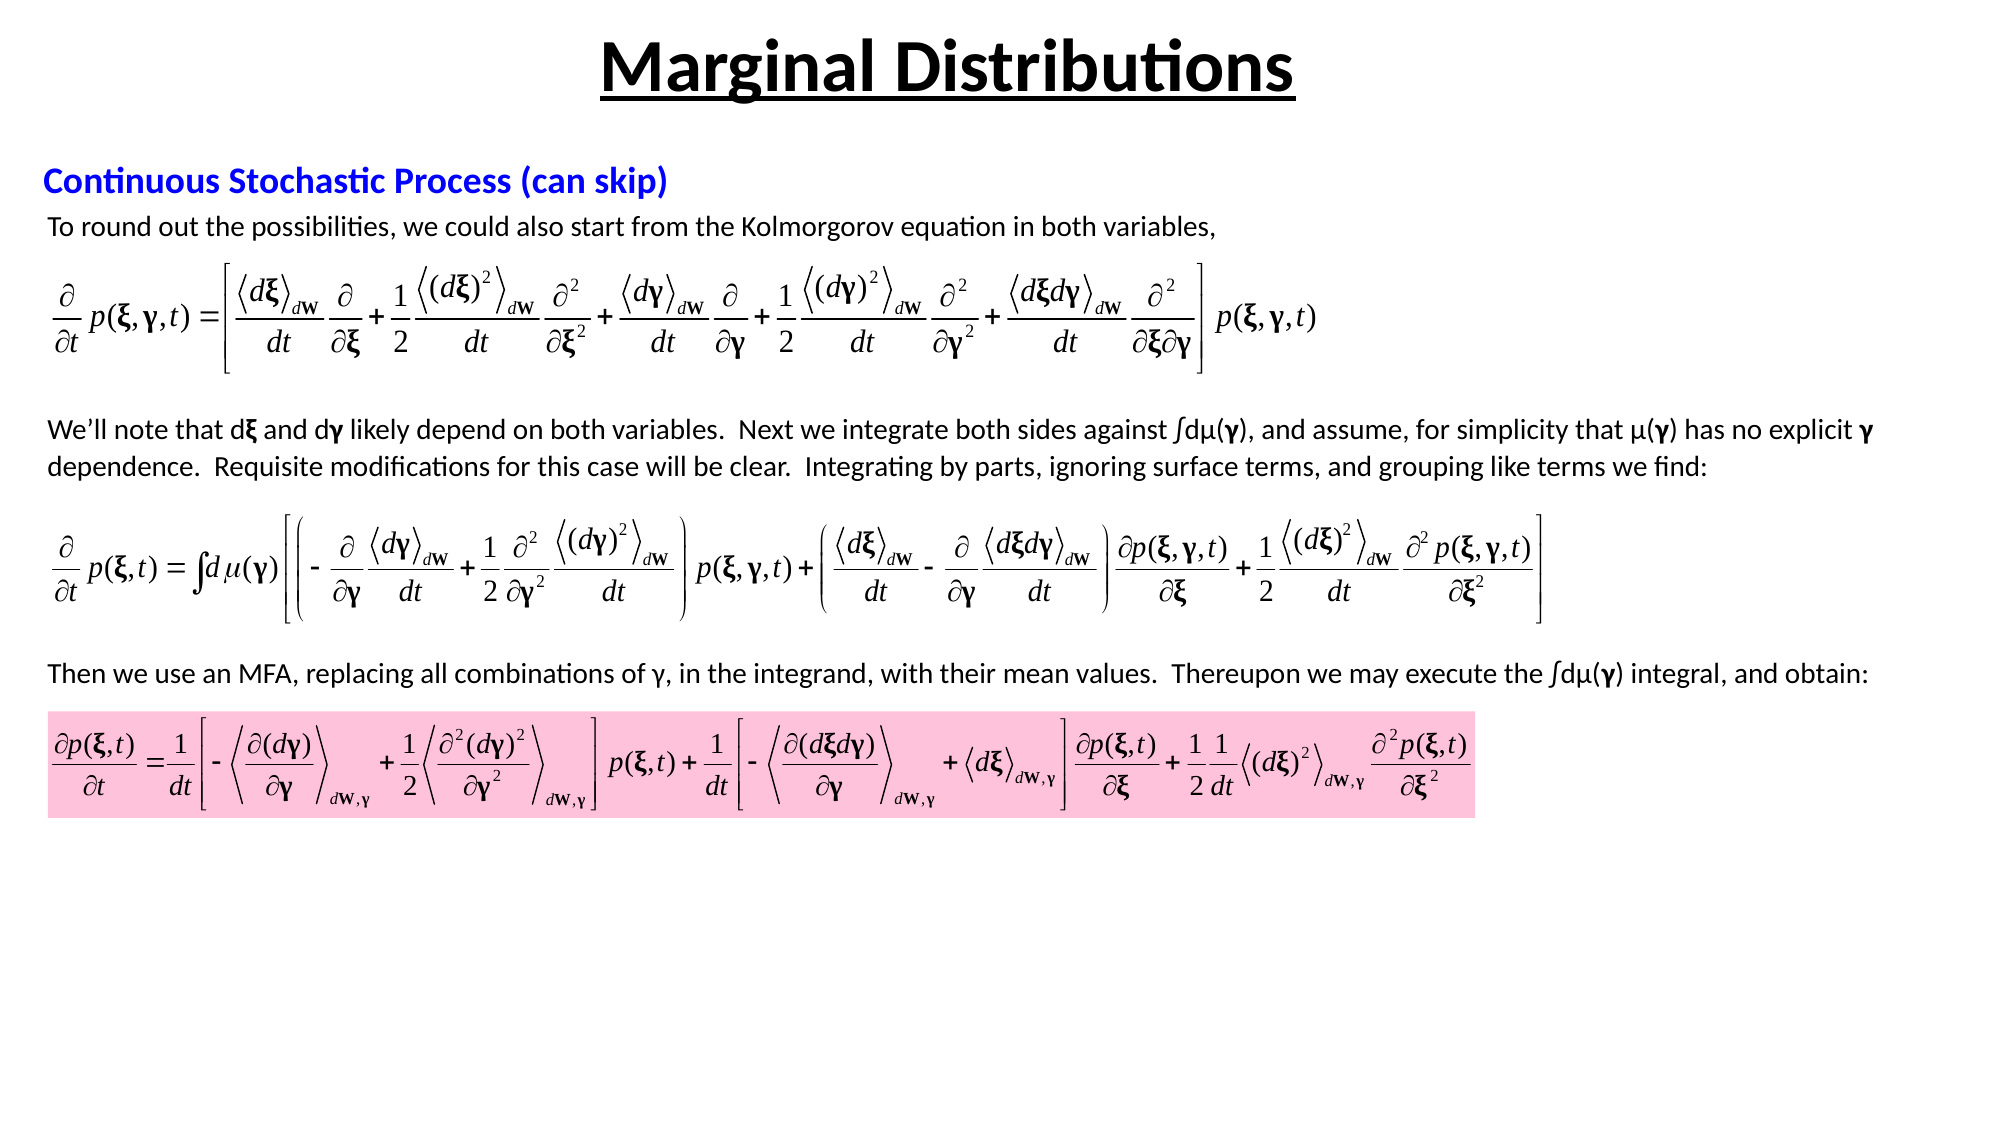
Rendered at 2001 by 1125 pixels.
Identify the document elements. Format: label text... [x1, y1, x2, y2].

text_box Continuous Stochastic Process (can skip) [28, 144, 1057, 210]
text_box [47, 507, 1552, 632]
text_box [47, 711, 1476, 818]
text_box We’ll note that dξ and dγ likely depend on both variables. Next we integrate both sides against ∫dμ(γ), and assume, for simplicity that μ(γ) has no explicit γ dependence. Requisite modifications for this case will be clear. Integrating by parts, ignoring surface terms, and grouping like terms we find: [32, 400, 1889, 490]
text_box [47, 256, 1322, 381]
text_box Then we use an MFA, replacing all combinations of γ, in the integrand, with their mean values. Thereupon we may execute the ∫dμ(γ) integral, and obtain: [32, 644, 1926, 697]
text_box To round out the possibilities, we could also start from the Kolmorgorov equation in both variables, [32, 199, 1322, 250]
text_box Marginal Distributions [584, 17, 1528, 117]
